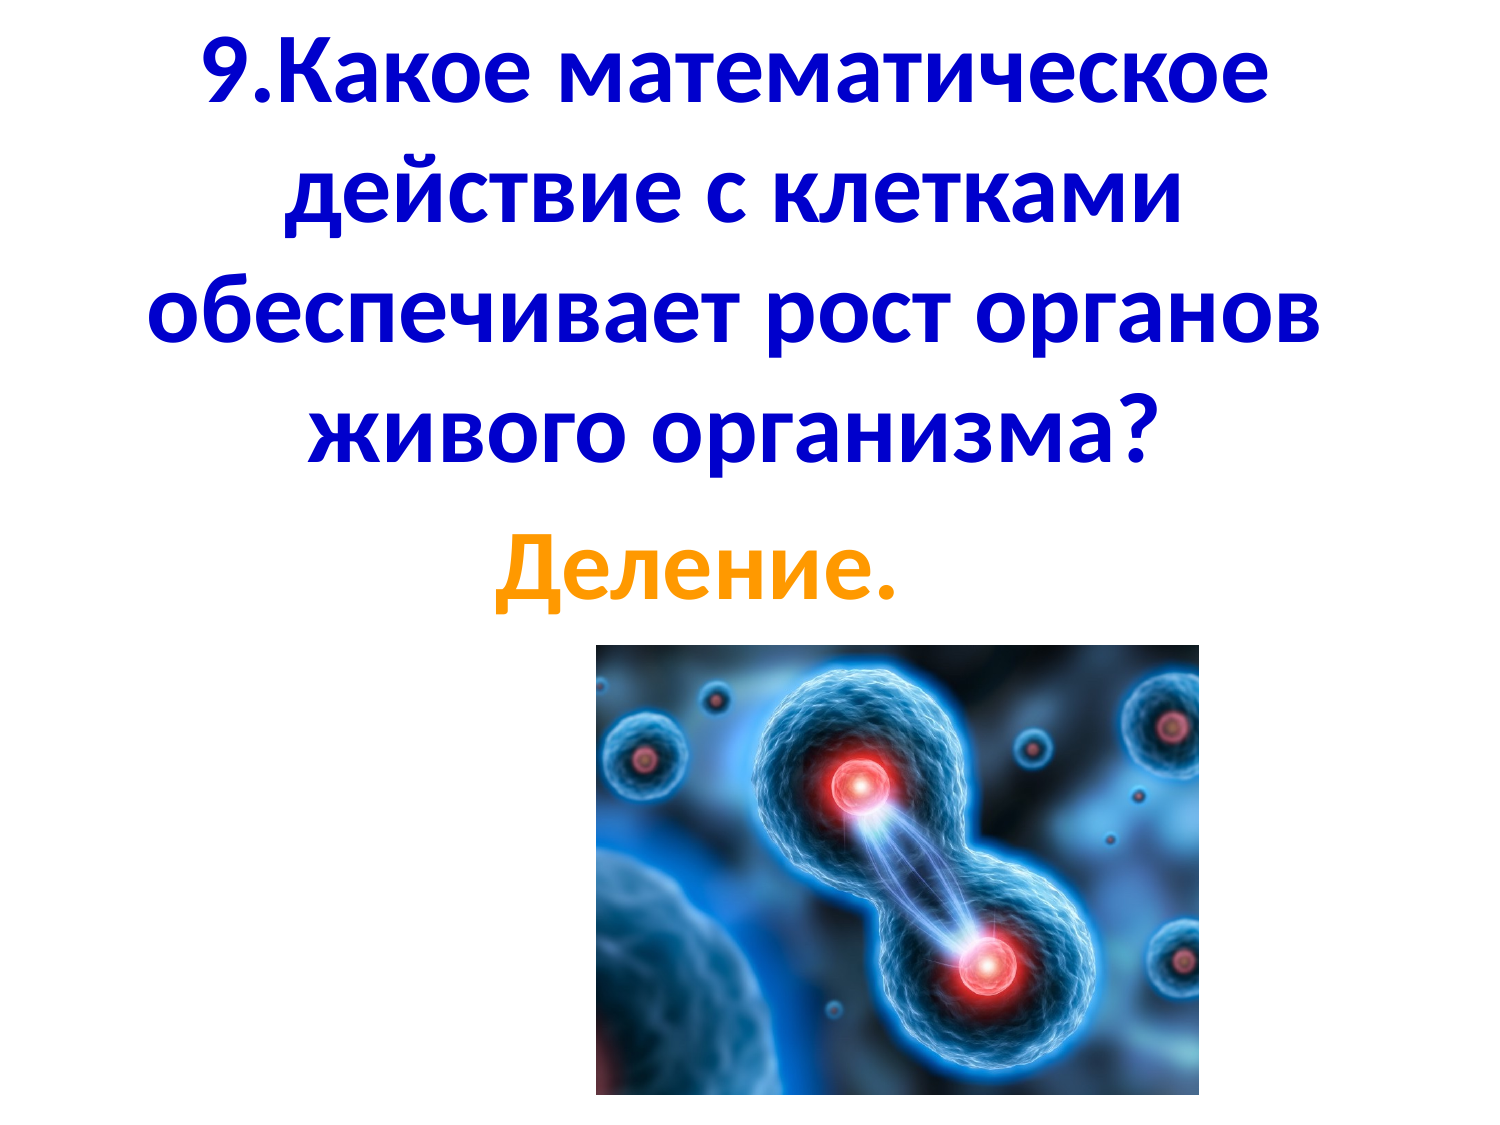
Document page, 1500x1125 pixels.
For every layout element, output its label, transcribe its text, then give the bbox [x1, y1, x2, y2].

title 9.Какое математическое действие с клетками обеспечивает рост органов живого организма? [0, 90, 1471, 395]
picture [596, 644, 1199, 1096]
list Деление. [159, 491, 1236, 1125]
picture [619, 924, 628, 930]
picture [680, 1089, 692, 1096]
